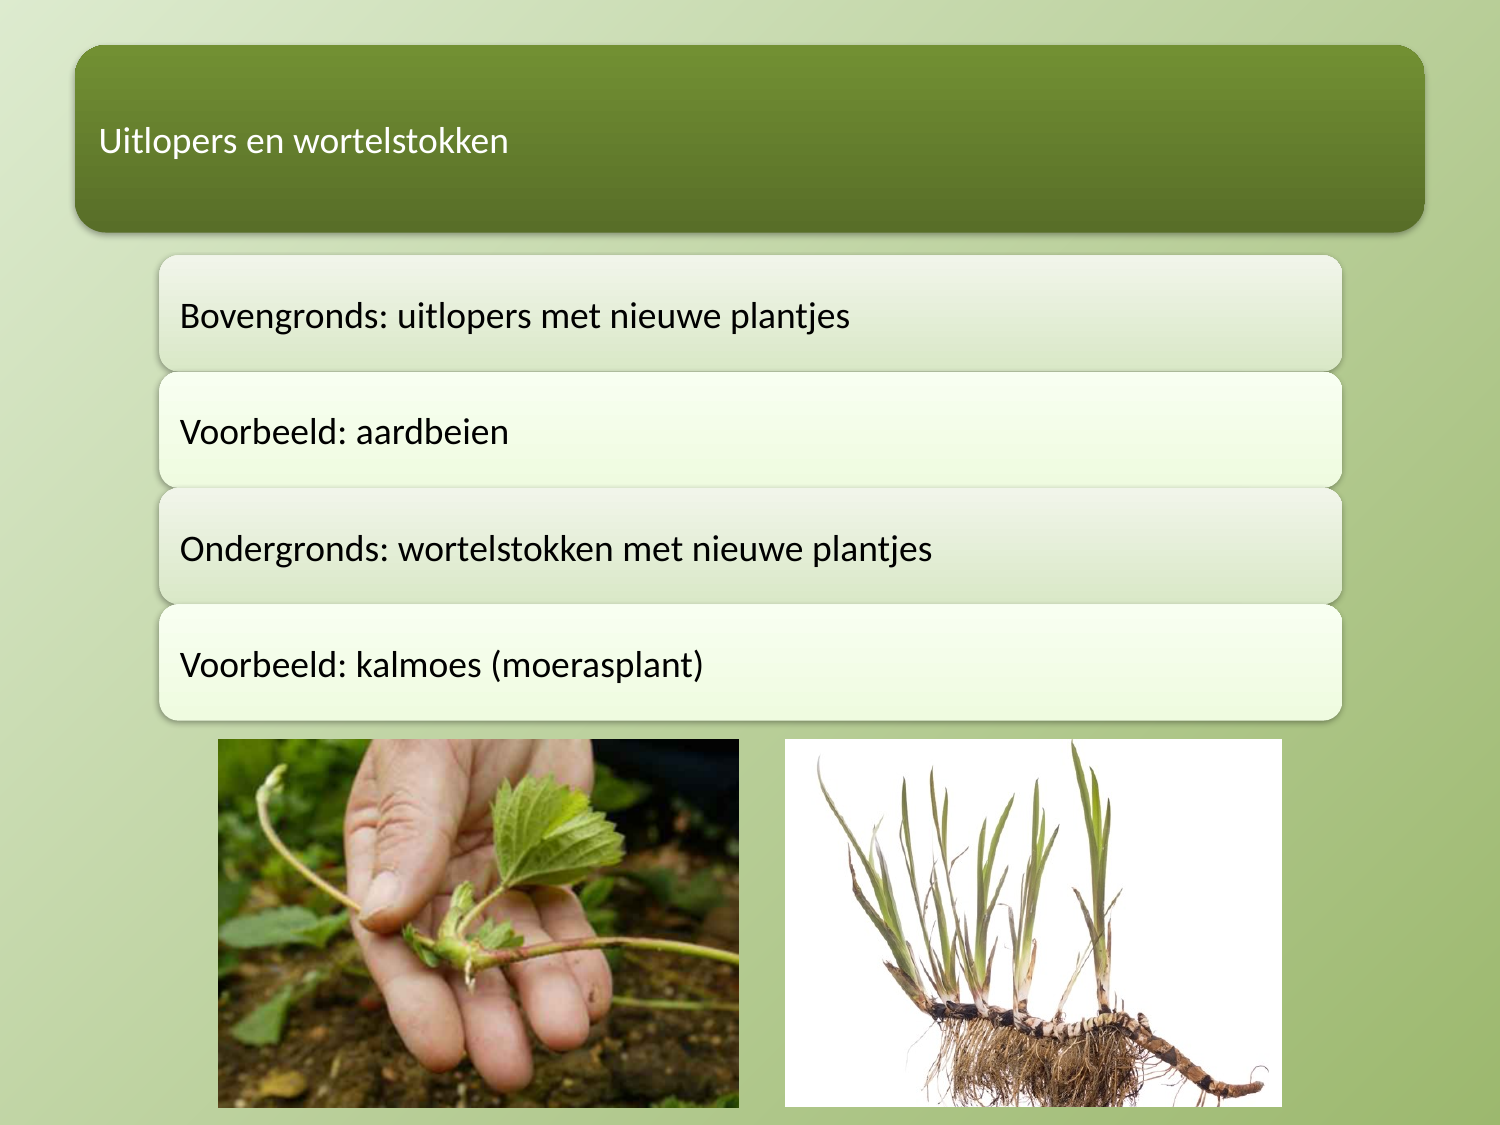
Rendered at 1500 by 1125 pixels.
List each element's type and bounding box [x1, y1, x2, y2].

picture [785, 739, 1282, 1108]
text_box [74, 44, 1426, 233]
picture [218, 739, 739, 1108]
list [159, 255, 1343, 721]
